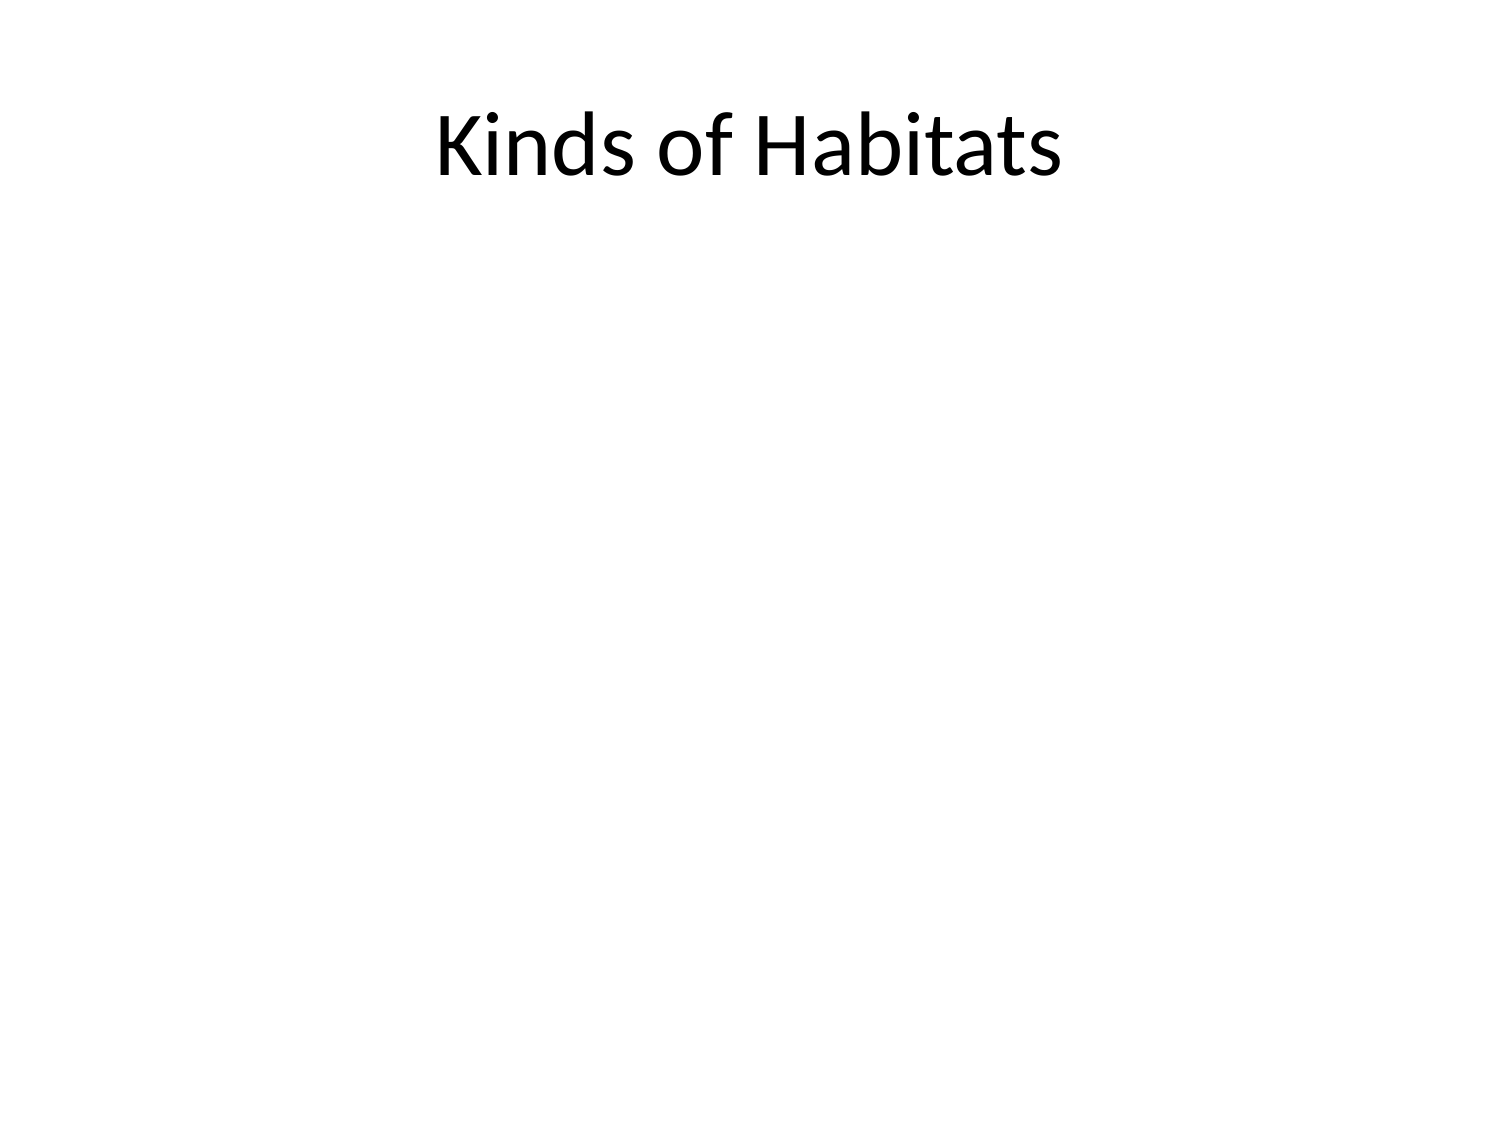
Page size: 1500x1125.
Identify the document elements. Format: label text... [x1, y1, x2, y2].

title Kinds of Habitats [75, 45, 1425, 233]
